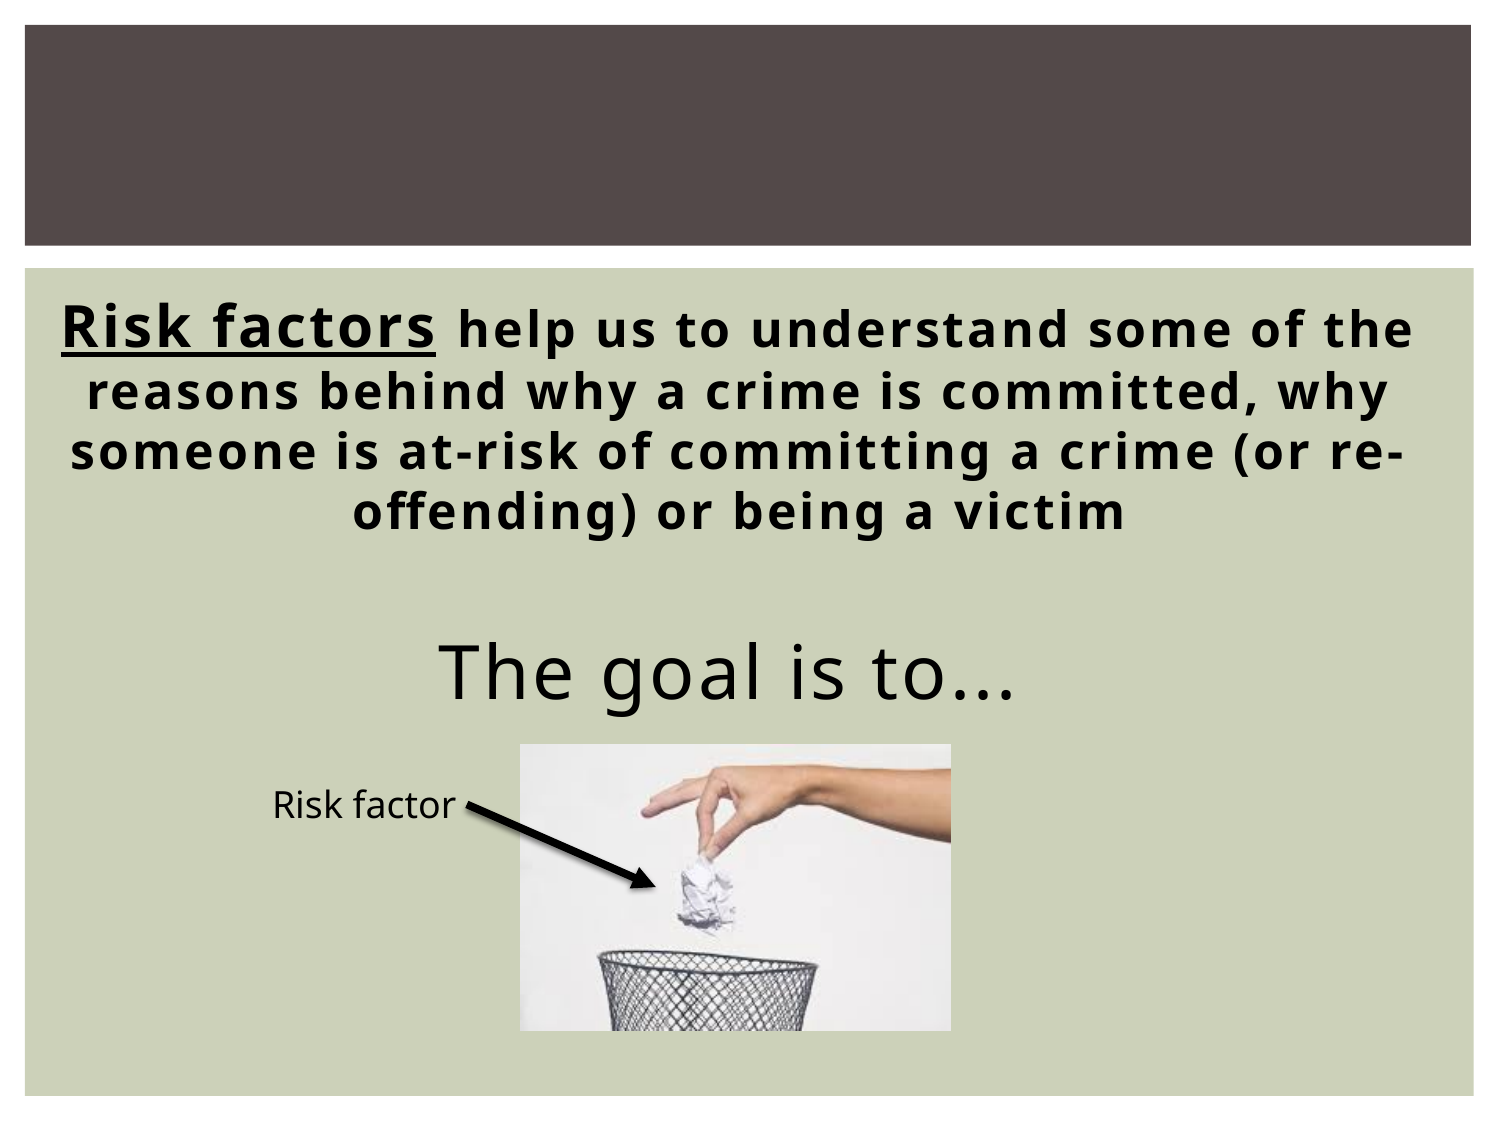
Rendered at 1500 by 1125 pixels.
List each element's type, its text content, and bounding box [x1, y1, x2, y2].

text_box Risk factor [257, 774, 472, 834]
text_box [466, 804, 657, 888]
list Risk factors help us to understand some of the reasons behind why a crime is committed, why someone is at-risk of committing a crime (or re-offending) or being a victim The goal is to... [29, 281, 1442, 1083]
picture [520, 744, 951, 1031]
